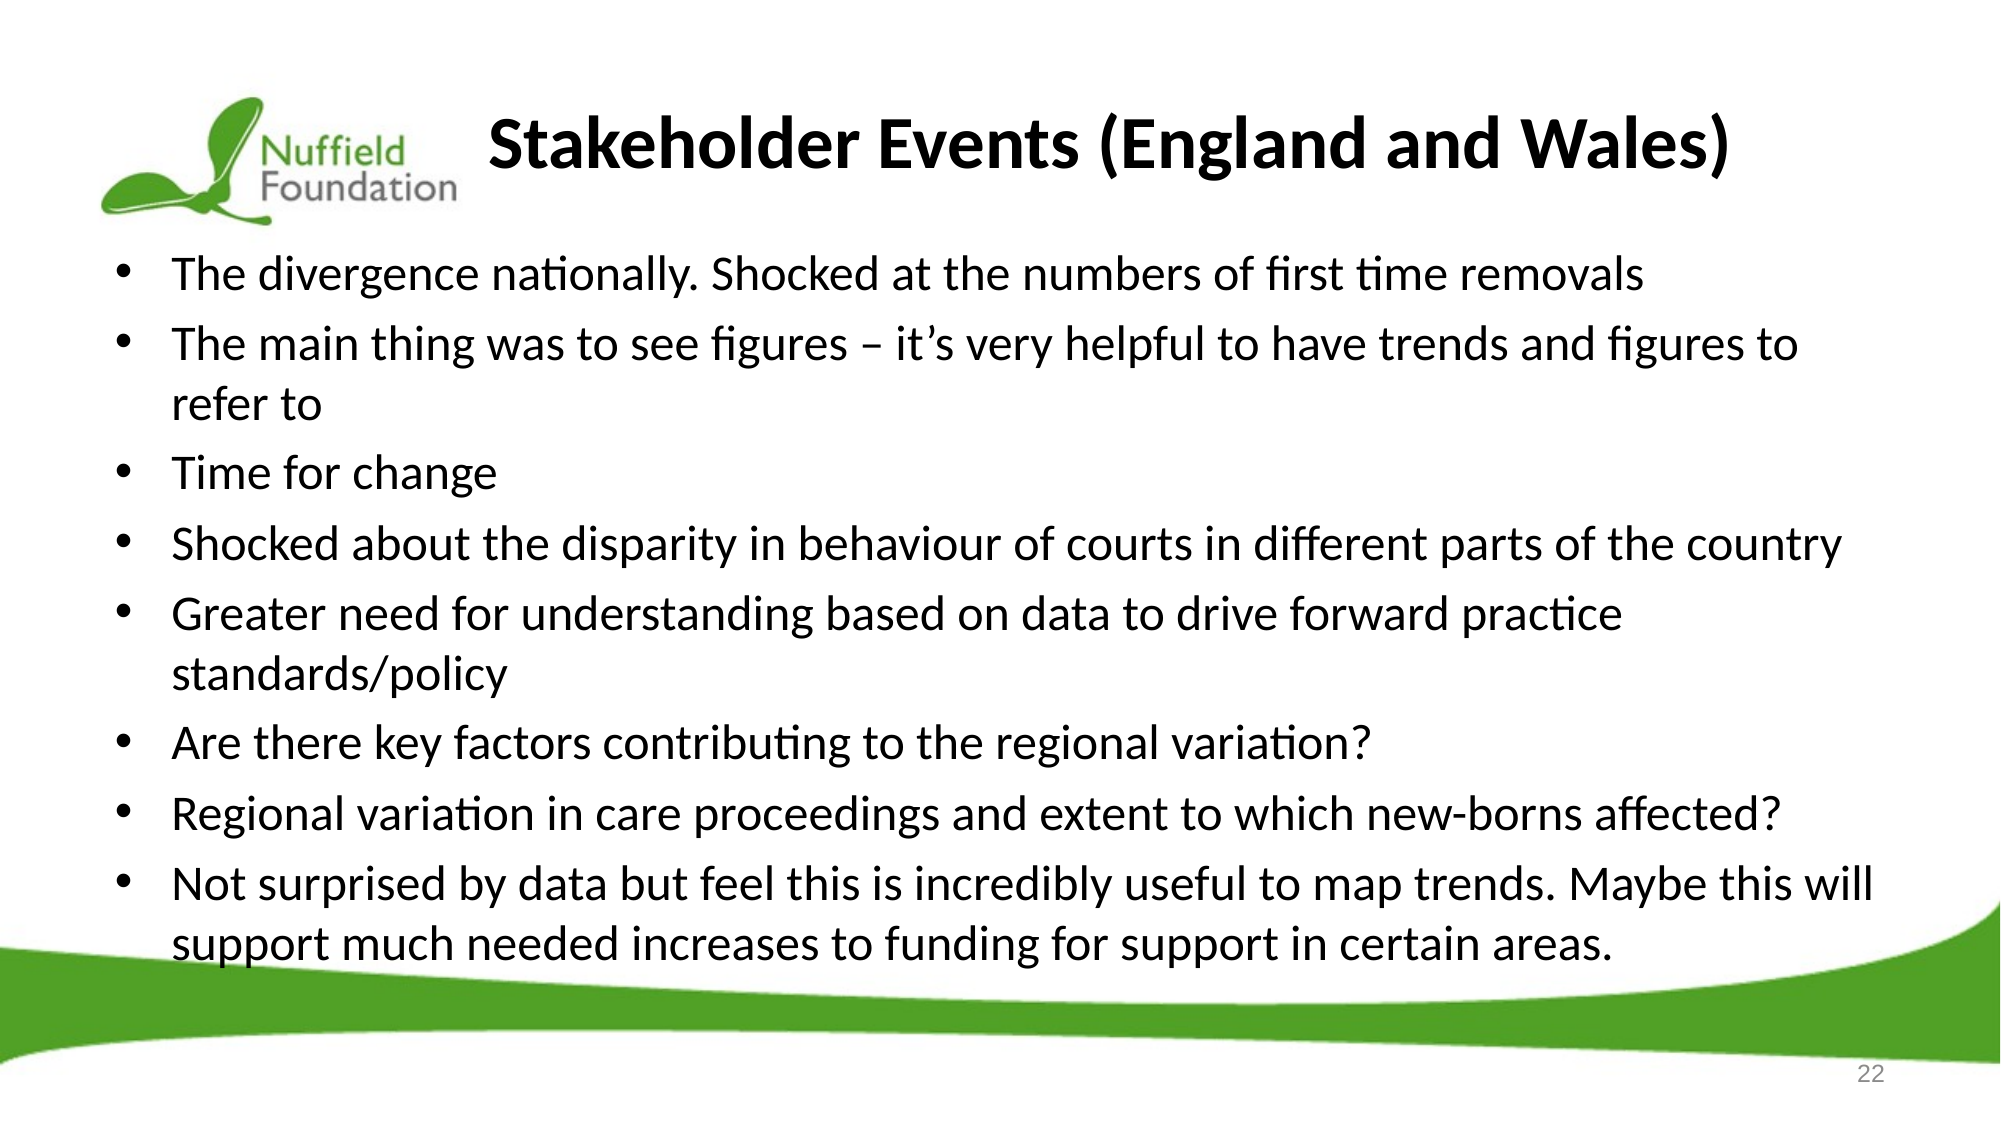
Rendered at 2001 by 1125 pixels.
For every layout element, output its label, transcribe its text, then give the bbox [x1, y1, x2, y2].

picture [0, 0, 2001, 1125]
list The divergence nationally. Shocked at the numbers of first time removals The main thing was to see figures – it’s very helpful to have trends and figures to refer to Time for change Shocked about the disparity in behaviour of courts in different parts of the country Greater need for understanding based on data to drive forward practice standards/policy Are there key factors contributing to the regional variation? Regional variation in care proceedings and extent to which new-borns affected? Not surprised by data but feel this is incredibly useful to map trends. Maybe this will support much needed increases to funding for support in certain areas. [99, 232, 1901, 1073]
slide_number 22 [1433, 1042, 1900, 1103]
title Stakeholder Events (England and Wales) [99, 44, 1901, 232]
